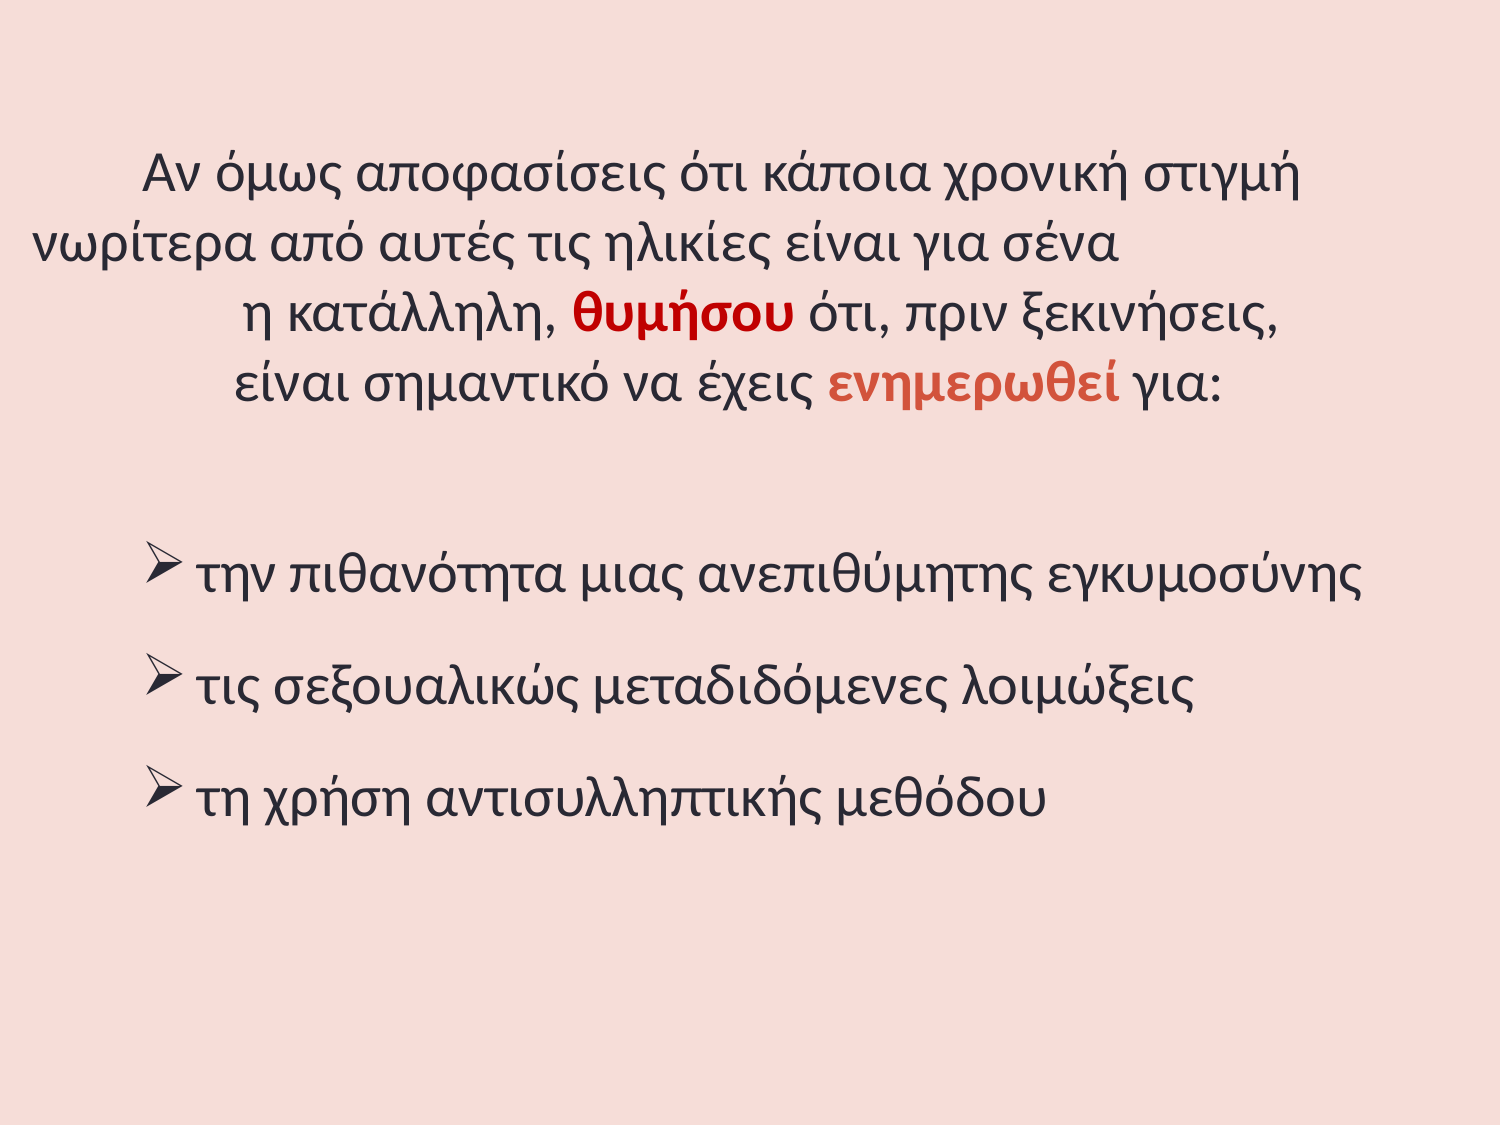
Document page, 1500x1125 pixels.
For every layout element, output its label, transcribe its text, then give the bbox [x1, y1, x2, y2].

title Αν όμως αποφασίσεις ότι κάποια χρονική στιγμή νωρίτερα από αυτές τις ηλικίες είναι για σένα η κατάλληλη, θυμήσου ότι, πριν ξεκινήσεις, είναι σημαντικό να έχεις ενημερωθεί για: [17, 113, 1427, 433]
list την πιθανότητα μιας ανεπιθύμητης εγκυμοσύνης τις σεξουαλικώς μεταδιδόμενες λοιμώξεις τη χρήση αντισυλληπτικής μεθόδου [126, 526, 1500, 1083]
